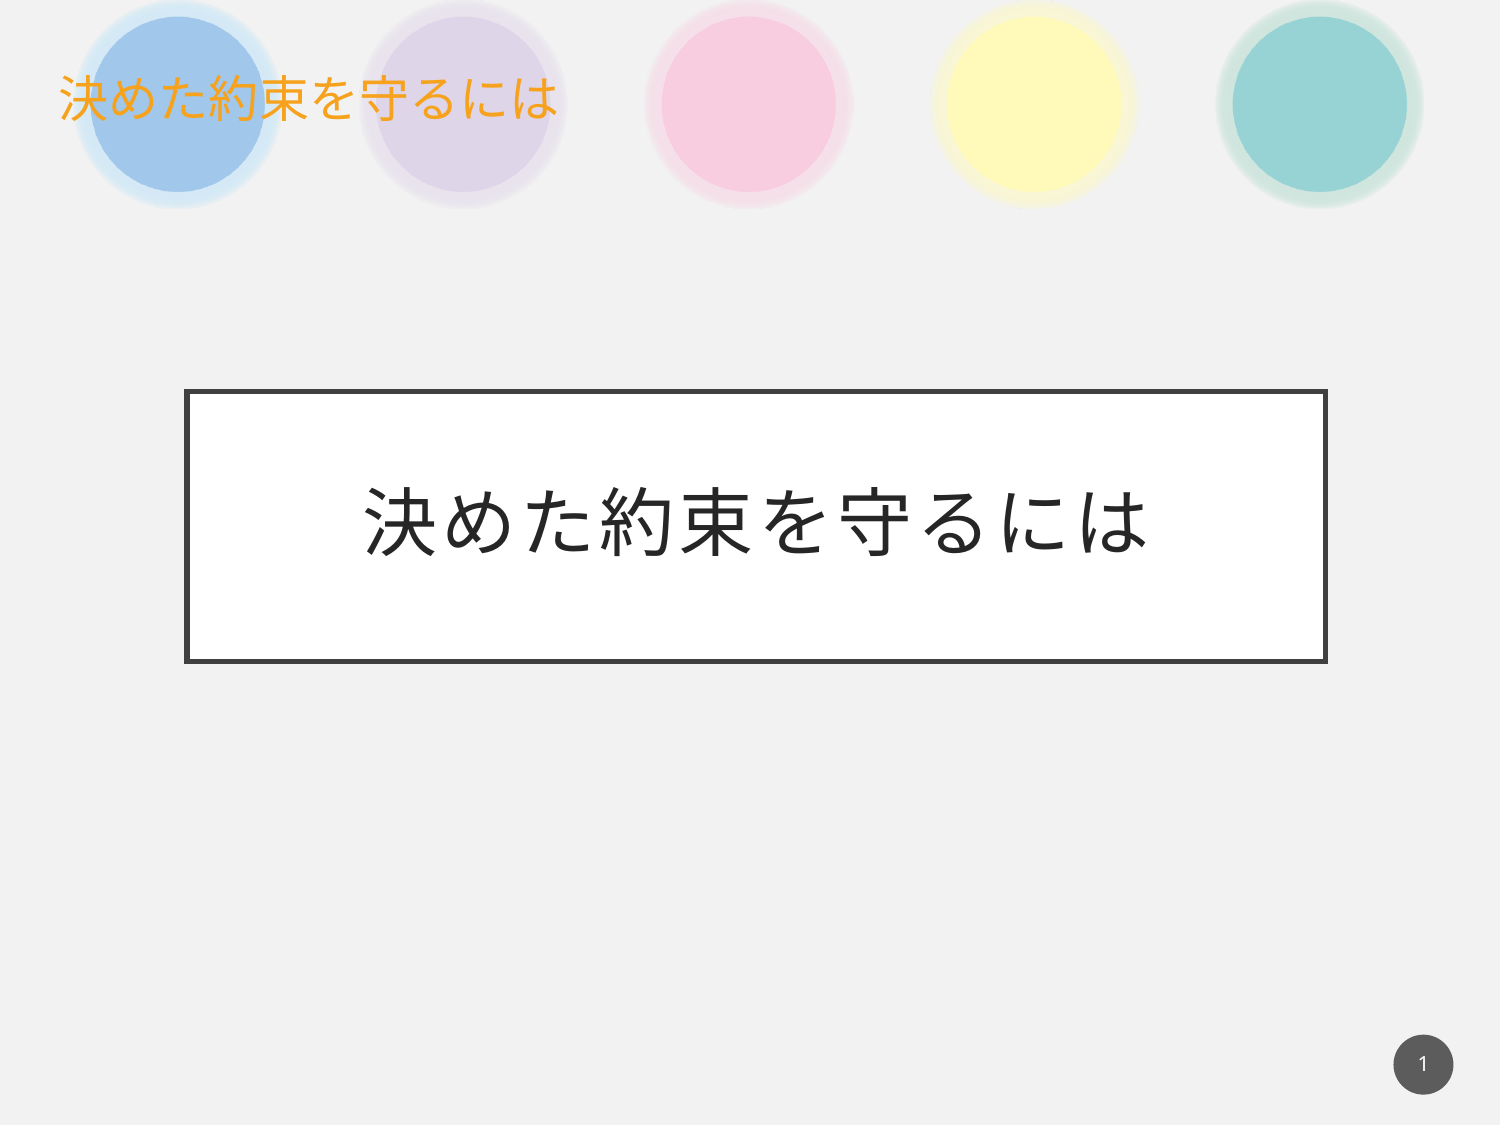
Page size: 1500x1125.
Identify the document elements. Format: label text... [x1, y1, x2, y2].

picture [73, 0, 1424, 209]
slide_number 1 [1393, 1034, 1454, 1095]
title 決めた約束を守るには [184, 389, 1328, 664]
picture [90, 87, 98, 98]
picture [73, 101, 85, 117]
